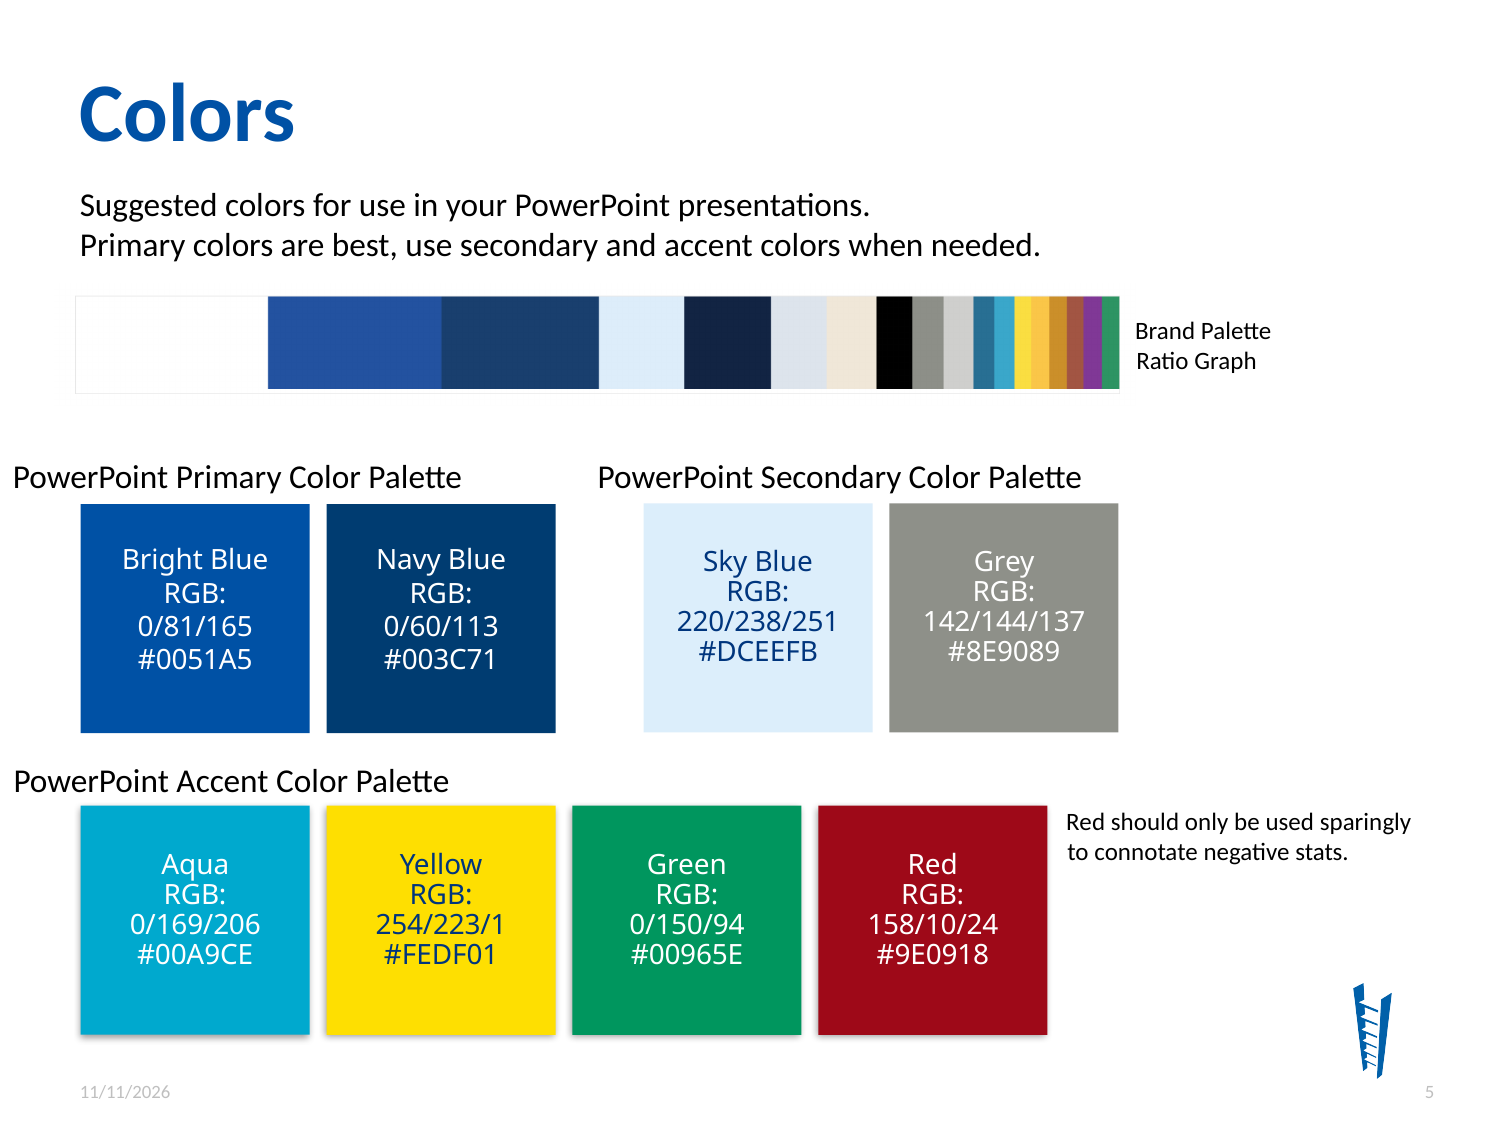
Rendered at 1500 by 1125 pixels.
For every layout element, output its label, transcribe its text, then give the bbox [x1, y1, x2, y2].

title Colors [79, 44, 1391, 171]
text_box Green RGB: 0/150/94 #00965E [572, 805, 802, 1036]
text_box PowerPoint Primary Color Palette [12, 455, 562, 496]
text_box Suggested colors for use in your PowerPoint presentations. Primary colors are best, use secondary and accent colors when needed. [79, 182, 1312, 263]
text_box Aqua RGB: 0/169/206 #00A9CE [80, 805, 310, 1035]
picture [54, 283, 1136, 406]
text_box Red RGB: 158/10/24 #9E0918 [818, 805, 1048, 1036]
text_box Grey RGB: 142/144/137 #8E9089 [889, 503, 1119, 733]
text_box Bright Blue RGB: 0/81/165 #0051A5 [80, 504, 310, 734]
text_box PowerPoint Secondary Color Palette [597, 455, 1181, 496]
picture [1353, 983, 1392, 1079]
text_box Brand Palette Ratio Graph [1141, 314, 1319, 375]
text_box Navy Blue RGB: 0/60/113 #003C71 [326, 504, 556, 734]
text_box Yellow RGB: 254/223/1 #FEDF01 [326, 805, 556, 1036]
text_box PowerPoint Accent Color Palette [13, 758, 549, 799]
text_box Sky Blue RGB: 220/238/251 #DCEEFB [643, 503, 873, 733]
text_box Red should only be used sparingly to connotate negative stats. [1066, 805, 1422, 866]
